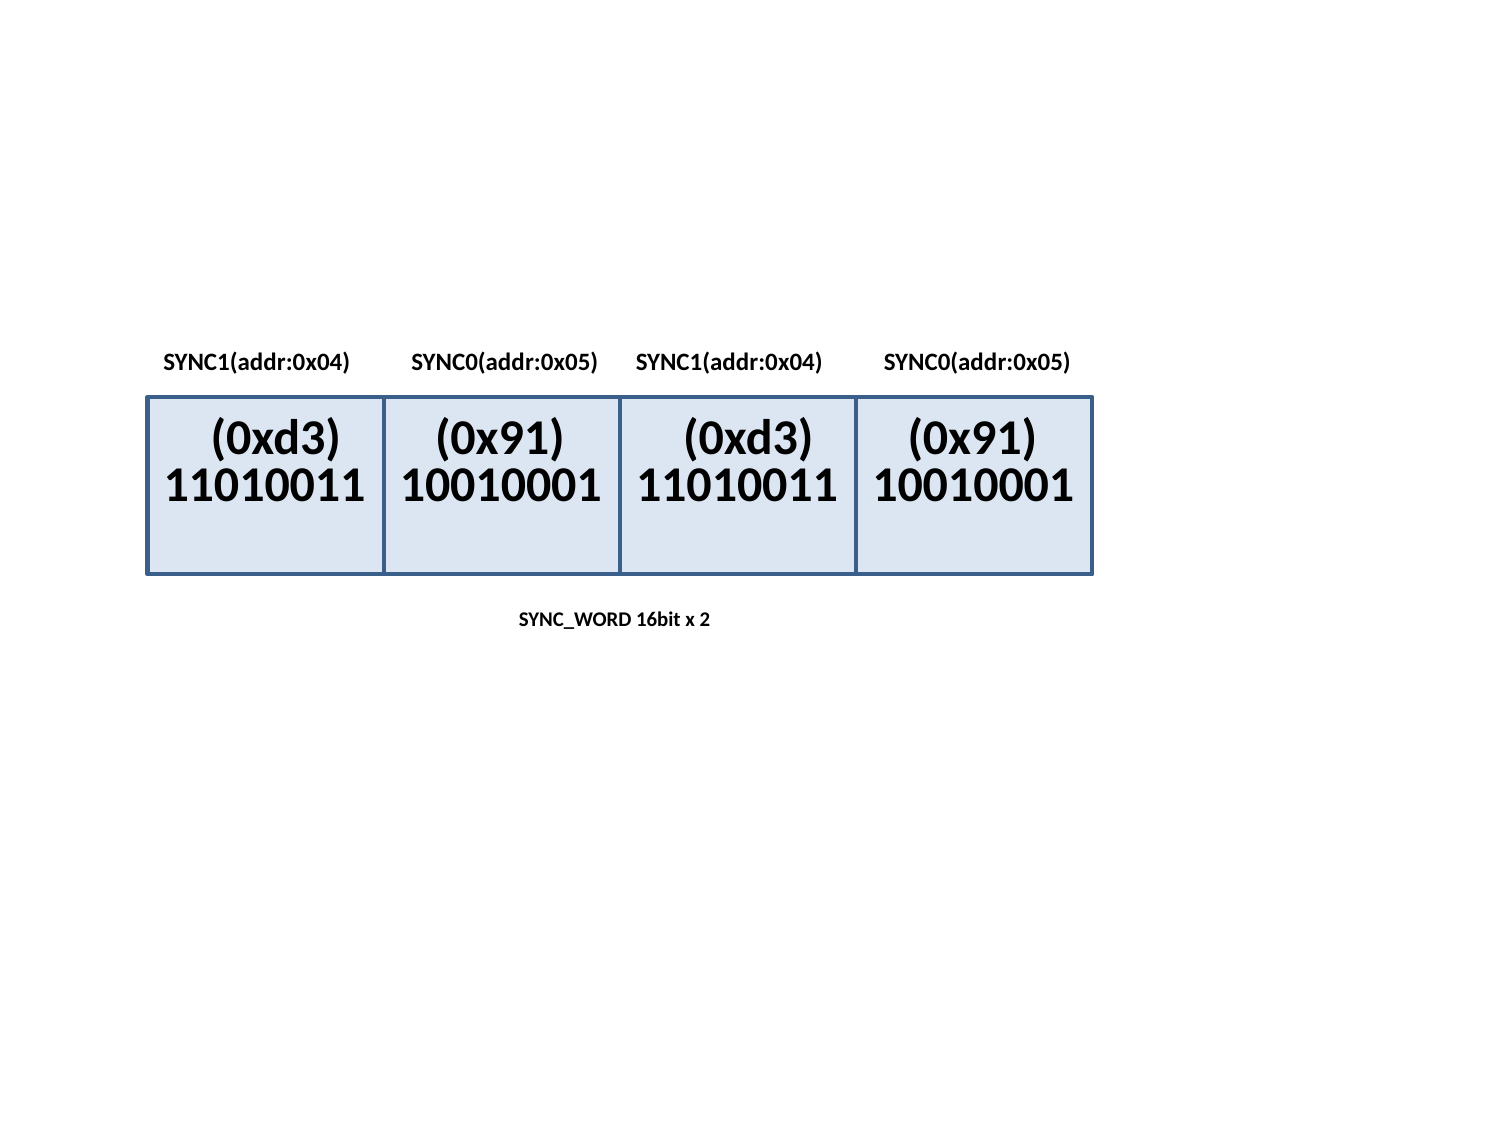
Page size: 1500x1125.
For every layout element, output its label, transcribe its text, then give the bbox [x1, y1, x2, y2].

text_box SYNC_WORD 16bit x 2 [504, 597, 726, 638]
text_box [145, 395, 382, 576]
text_box SYNC0(addr:0x05) [869, 338, 1087, 383]
text_box [854, 395, 1094, 576]
text_box 10010001 [857, 444, 1090, 520]
text_box SYNC1(addr:0x04) [148, 338, 366, 383]
text_box (0x91) [892, 397, 1053, 472]
text_box 10010001 [385, 444, 617, 520]
text_box (0xd3) [668, 397, 829, 472]
text_box SYNC0(addr:0x05) [396, 338, 614, 383]
text_box (0xd3) [195, 397, 356, 472]
text_box SYNC1(addr:0x04) [621, 338, 839, 383]
text_box [618, 395, 854, 576]
text_box (0x91) [420, 397, 580, 472]
text_box 11010011 [621, 444, 854, 520]
text_box [382, 395, 618, 576]
text_box 11010011 [148, 444, 381, 520]
